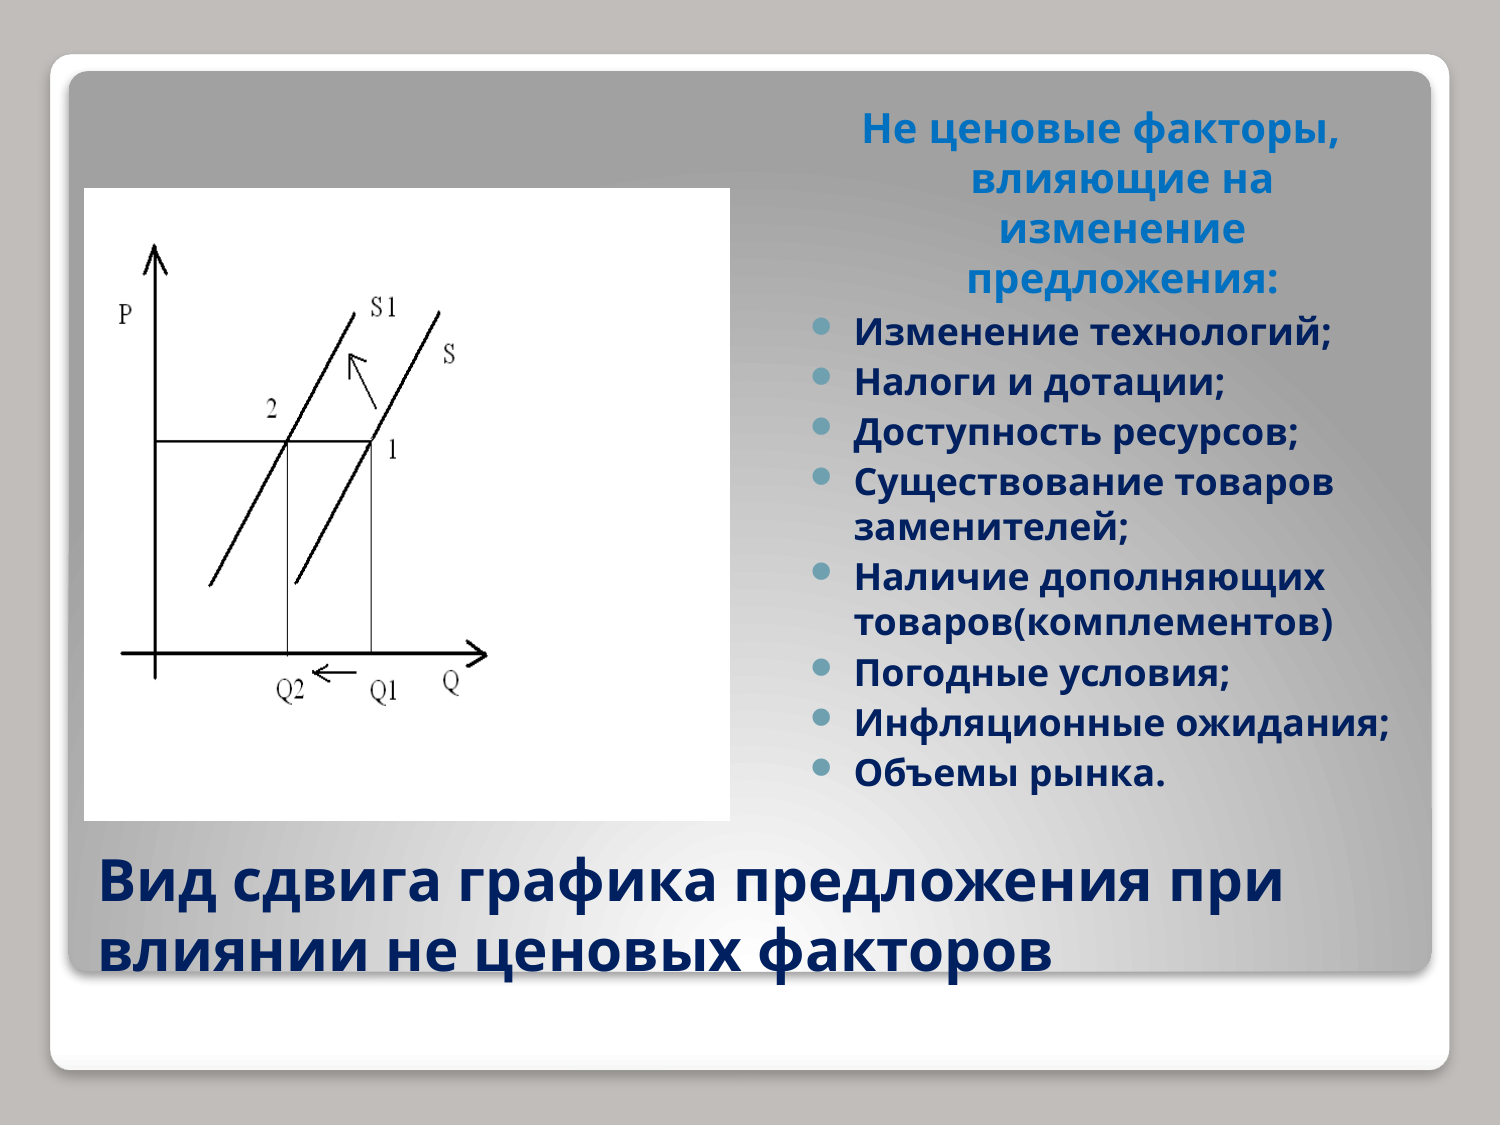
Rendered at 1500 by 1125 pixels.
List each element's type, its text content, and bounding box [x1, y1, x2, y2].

list Не ценовые факторы, влияющие на изменение предложения: Изменение технологий; Налоги и дотации; Доступность ресурсов; Существование товаров заменителей; Наличие дополняющих товаров(комплементов) Погодные условия; Инфляционные ожидания; Объемы рынка. [780, 86, 1407, 844]
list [84, 188, 730, 821]
title Вид сдвига графика предложения при влиянии не ценовых факторов [82, 808, 1425, 991]
